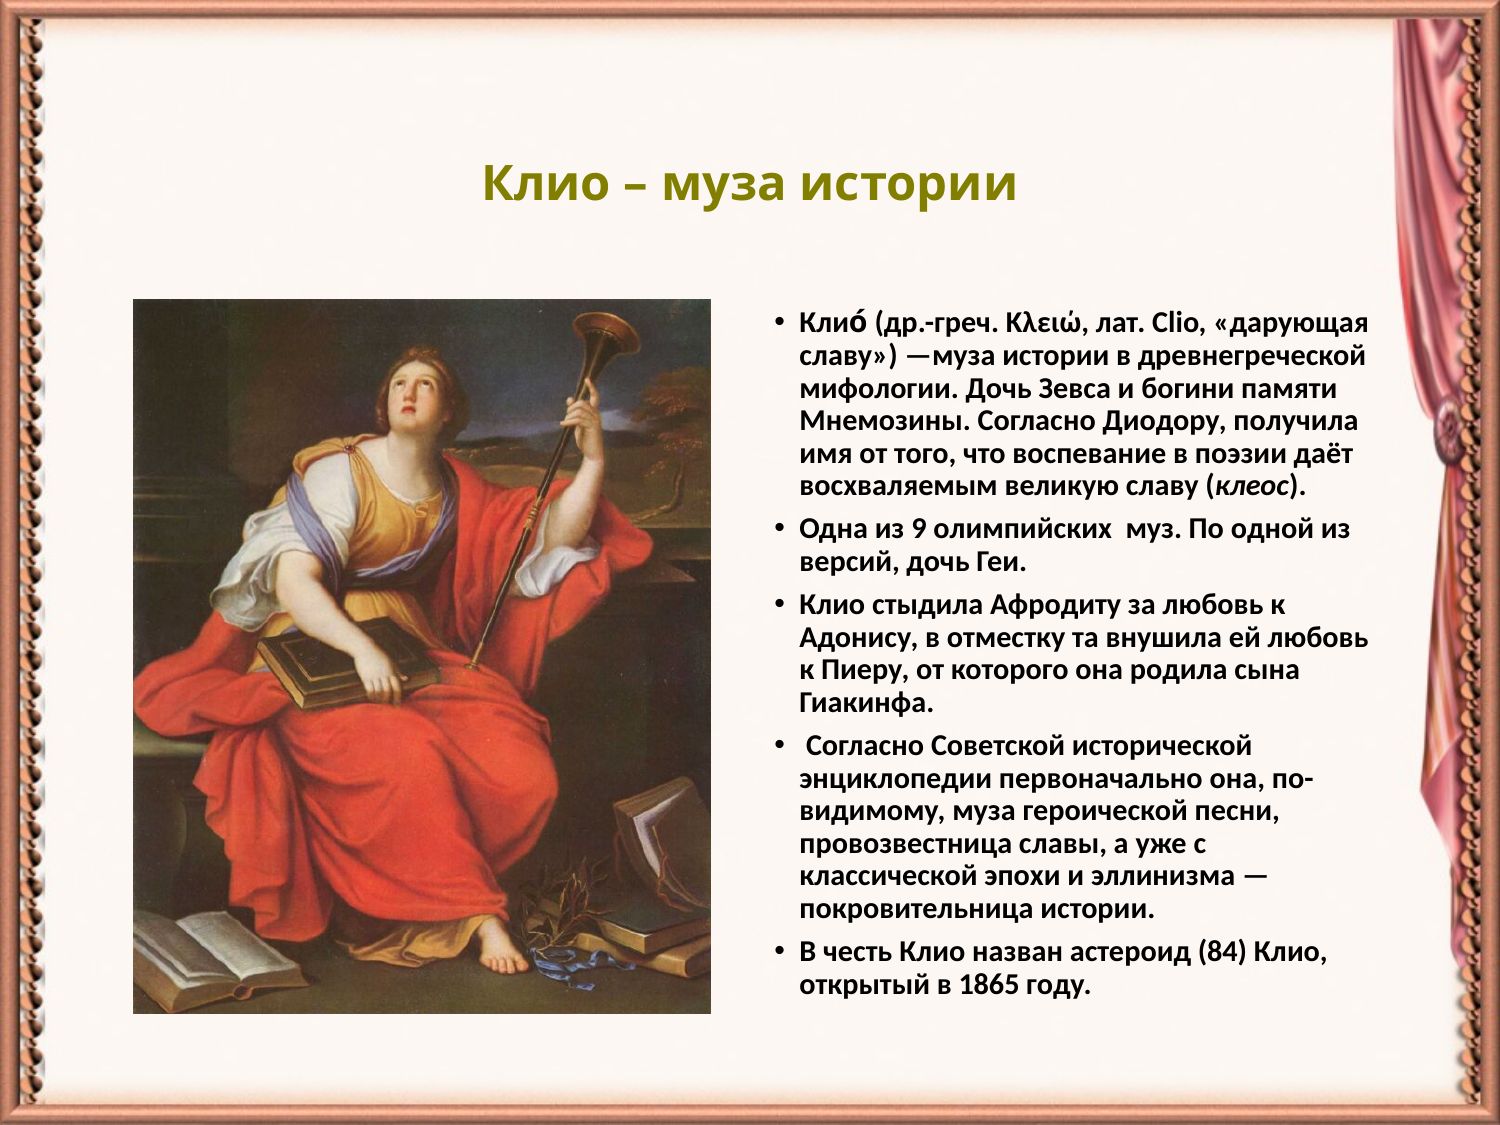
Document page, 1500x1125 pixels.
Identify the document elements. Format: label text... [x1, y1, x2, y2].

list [133, 299, 711, 1014]
title Клио – муза истории [103, 85, 1397, 278]
list Клио́ (др.-греч. Κλειώ, лат. Clio, «дарующая славу») —муза истории в древнегреческой мифологии. Дочь Зевса и богини памяти Мнемозины. Согласно Диодору, получила имя от того, что воспевание в поэзии даёт восхваляемым великую славу (клеос). Одна из 9 олимпийских муз. По одной из версий, дочь Геи. Клио стыдила Афродиту за любовь к Адонису, в отместку та внушила ей любовь к Пиеру, от которого она родила сына Гиакинфа. Согласно Советской исторической энциклопедии первоначально она, по-видимому, муза героической песни, провозвестница славы, а уже c классической эпохи и эллинизма — покровительница истории. В честь Клио назван астероид (84) Клио, открытый в 1865 году. [759, 299, 1397, 1014]
picture [0, 0, 1500, 1125]
